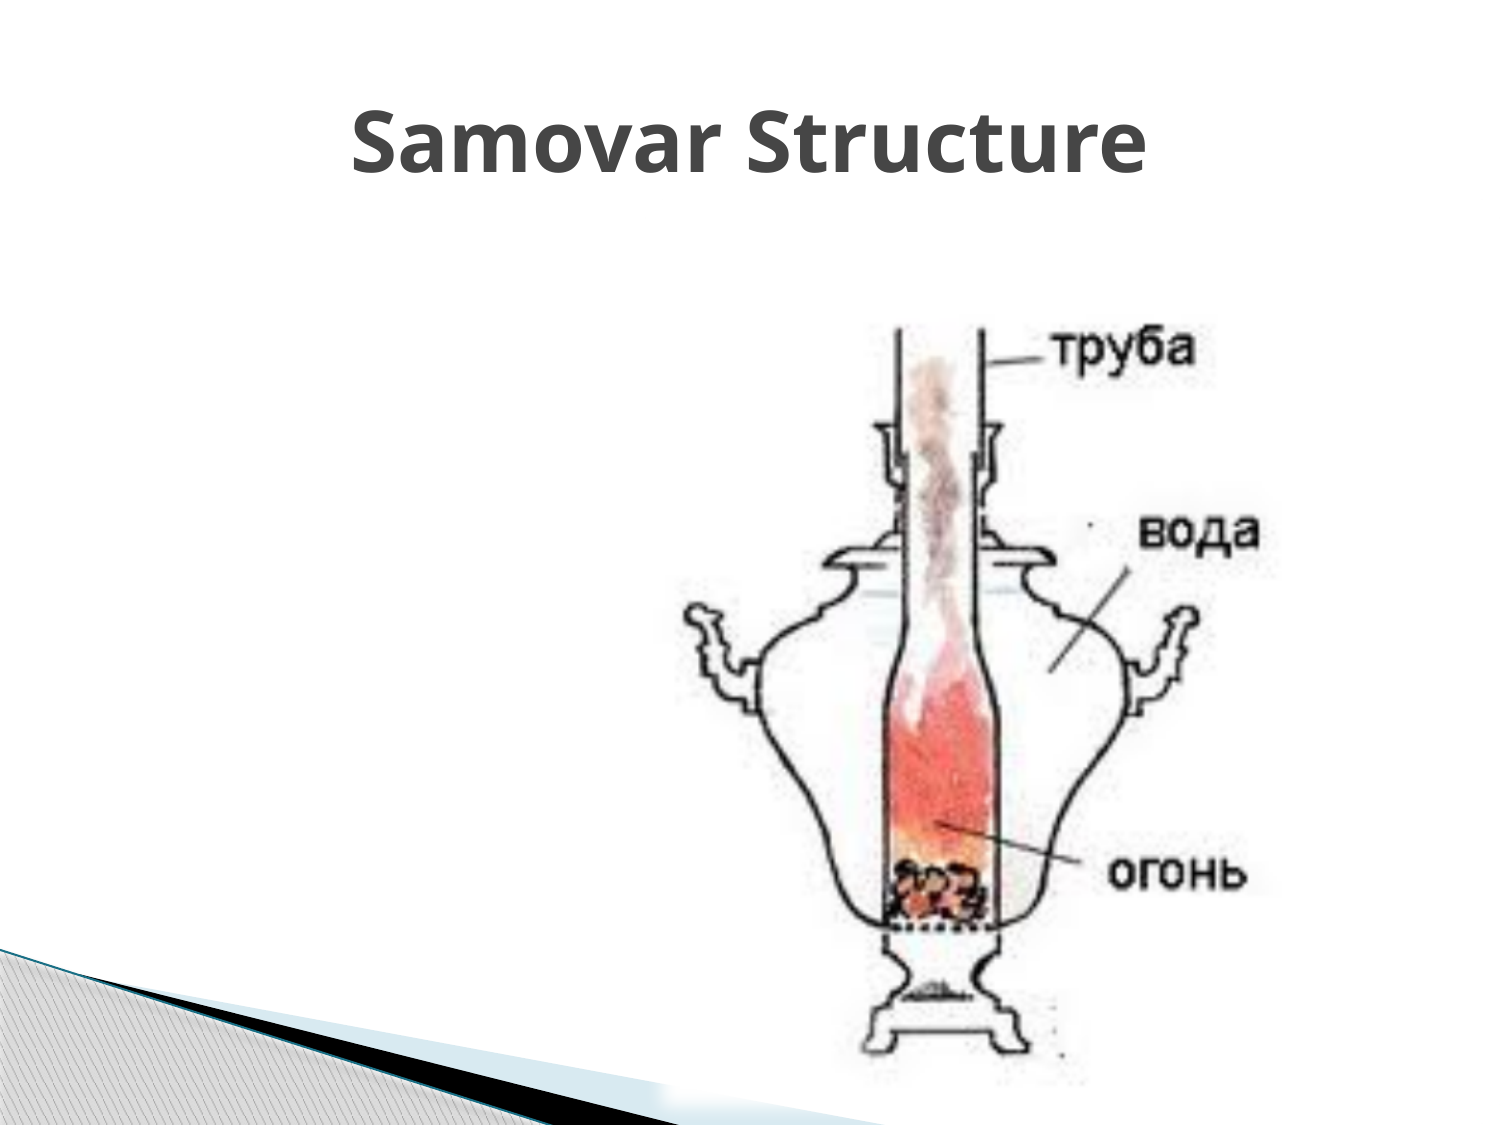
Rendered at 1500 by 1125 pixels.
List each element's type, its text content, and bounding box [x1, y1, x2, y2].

picture [644, 197, 1500, 1125]
title Samovar Structure [75, 45, 1425, 233]
